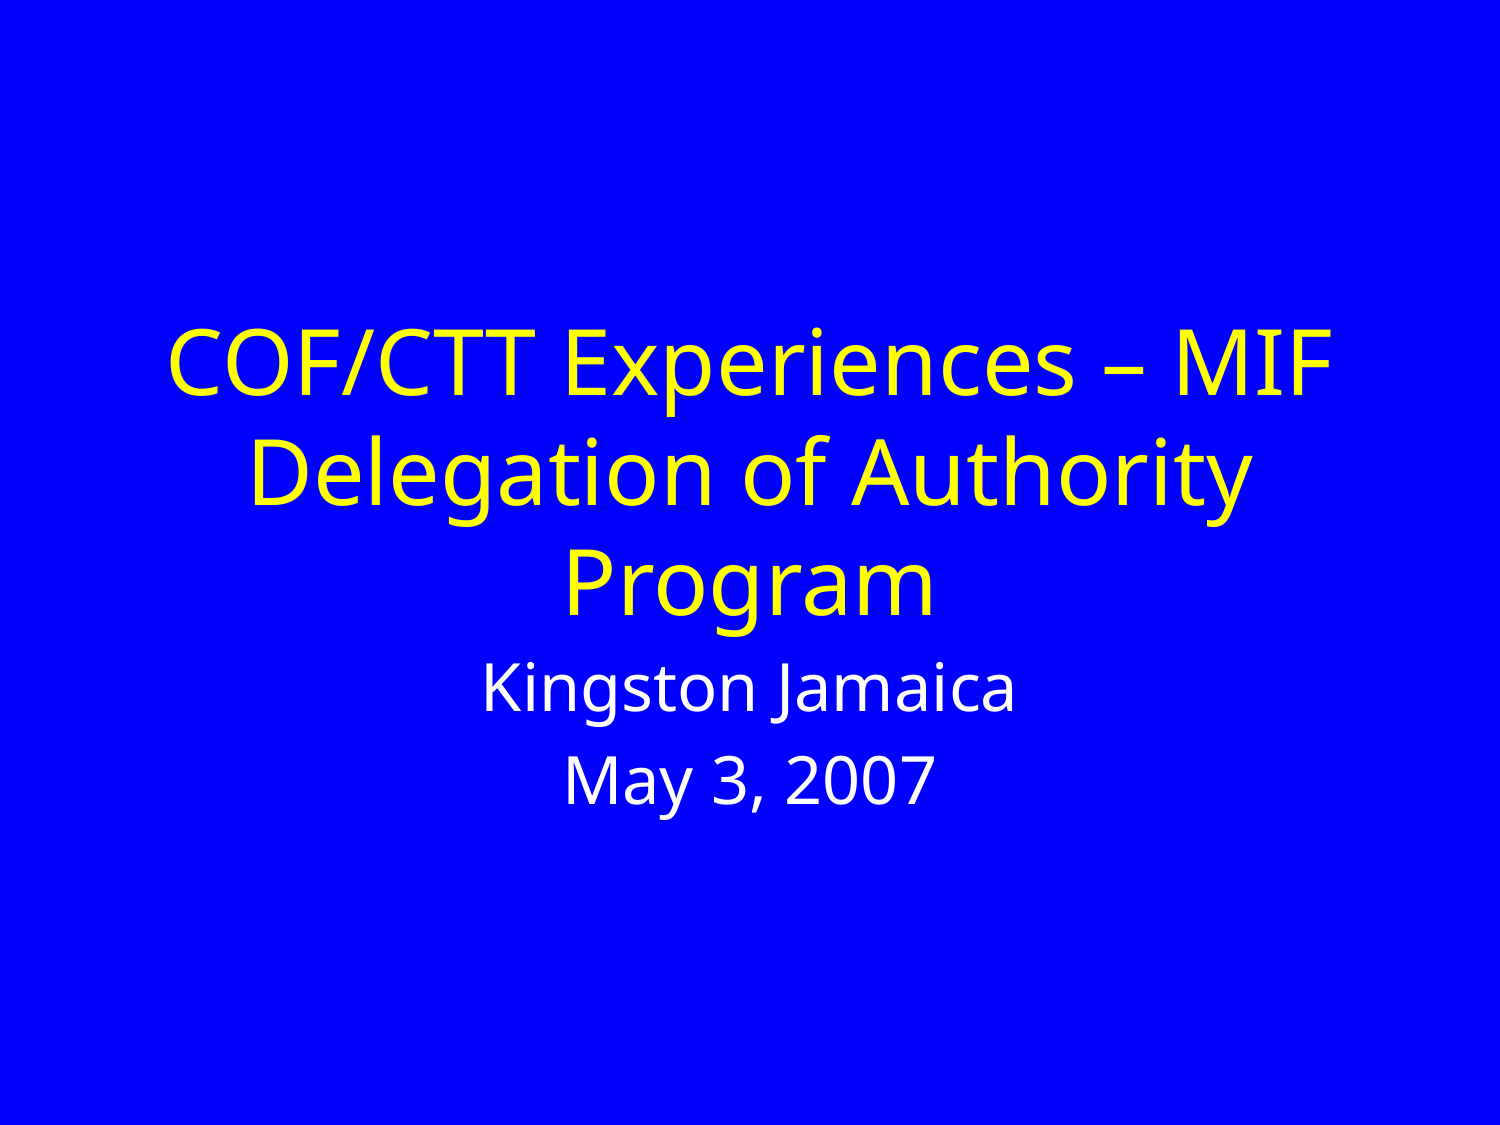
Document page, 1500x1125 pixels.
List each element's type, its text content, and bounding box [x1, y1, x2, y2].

subtitle Kingston Jamaica May 3, 2007 [224, 637, 1276, 926]
title COF/CTT Experiences – MIF Delegation of Authority Program [112, 374, 1388, 563]
